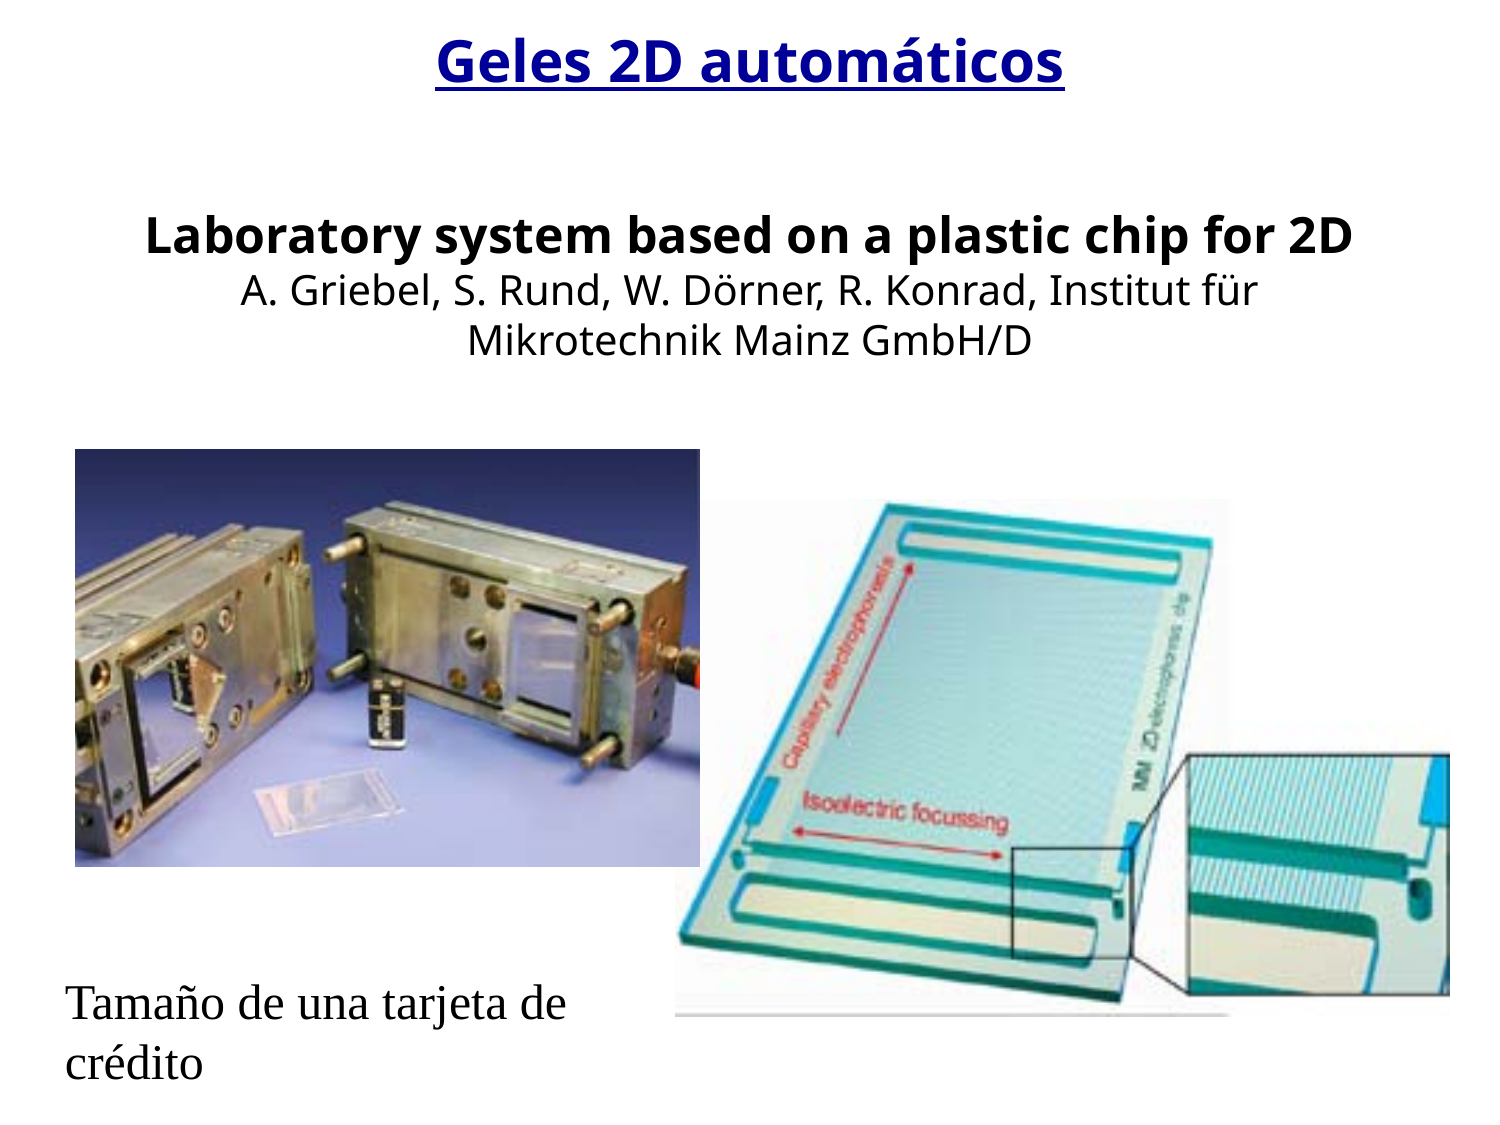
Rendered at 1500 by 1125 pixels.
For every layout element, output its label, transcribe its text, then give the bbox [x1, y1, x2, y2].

text_box Geles 2D automáticos Laboratory system based on a plastic chip for 2D A. Griebel, S. Rund, W. Dörner, R. Konrad, Institut für Mikrotechnik Mainz GmbH/D [112, 99, 1388, 288]
picture [74, 449, 1451, 1017]
text_box Tamaño de una tarjeta de crédito [49, 962, 588, 1098]
